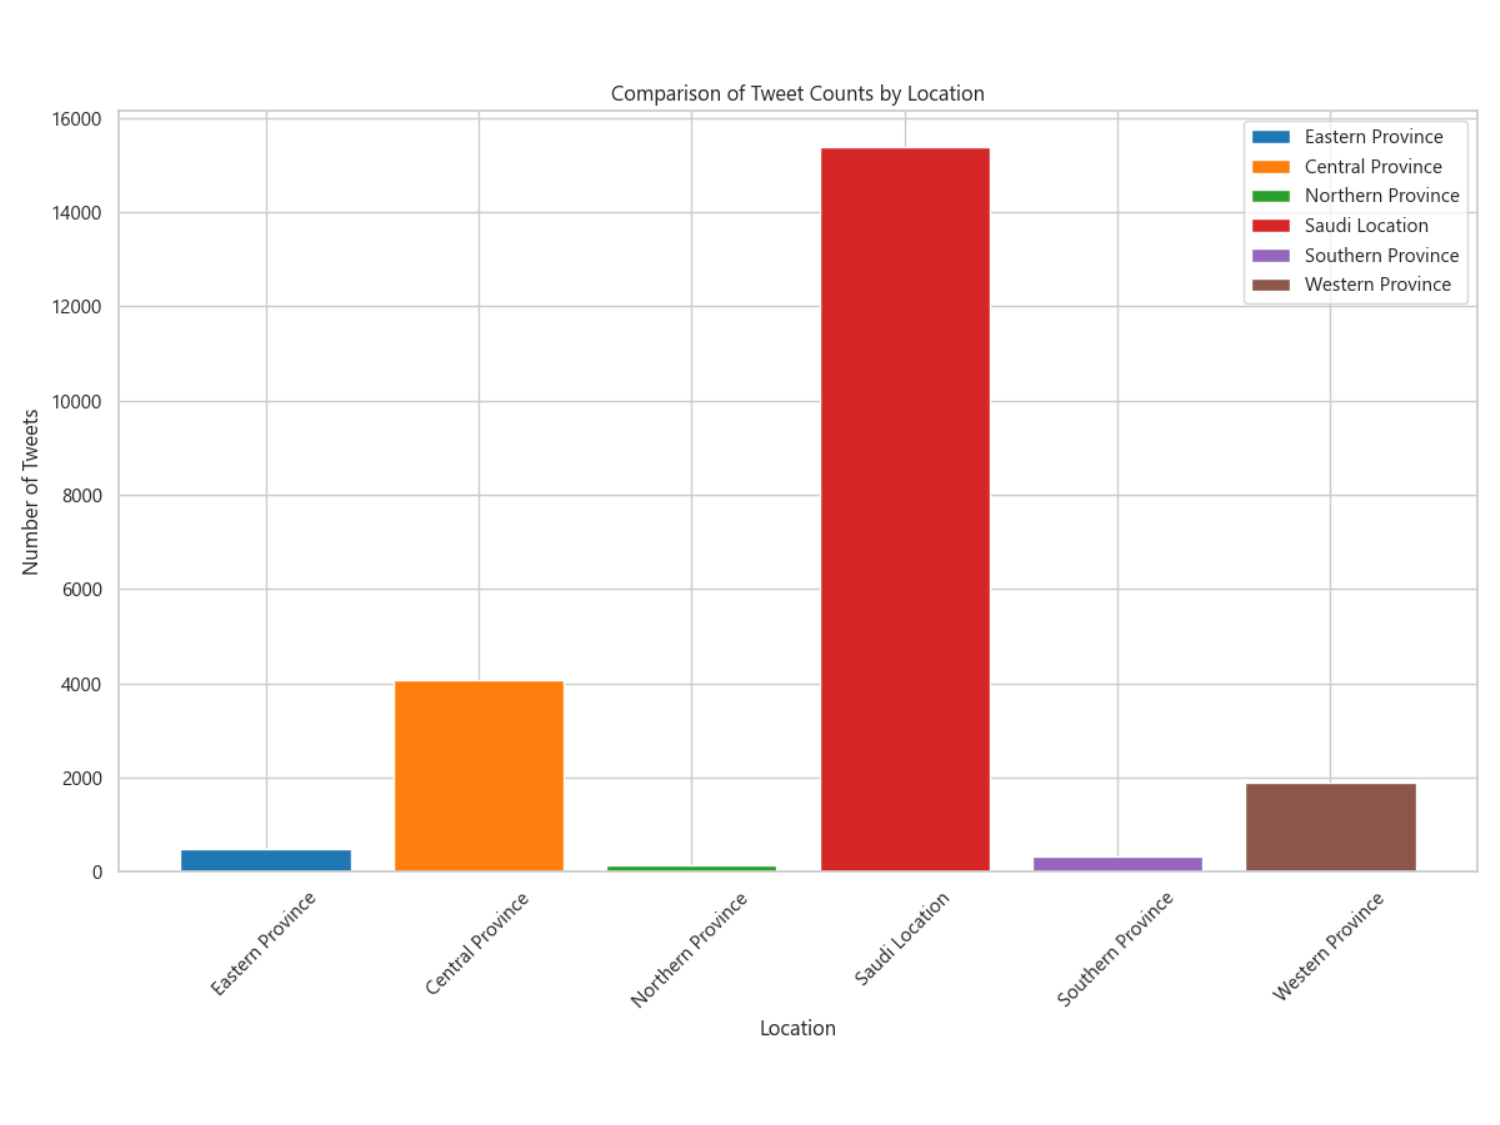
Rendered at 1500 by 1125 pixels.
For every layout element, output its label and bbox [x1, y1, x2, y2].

picture [0, 62, 1500, 1063]
